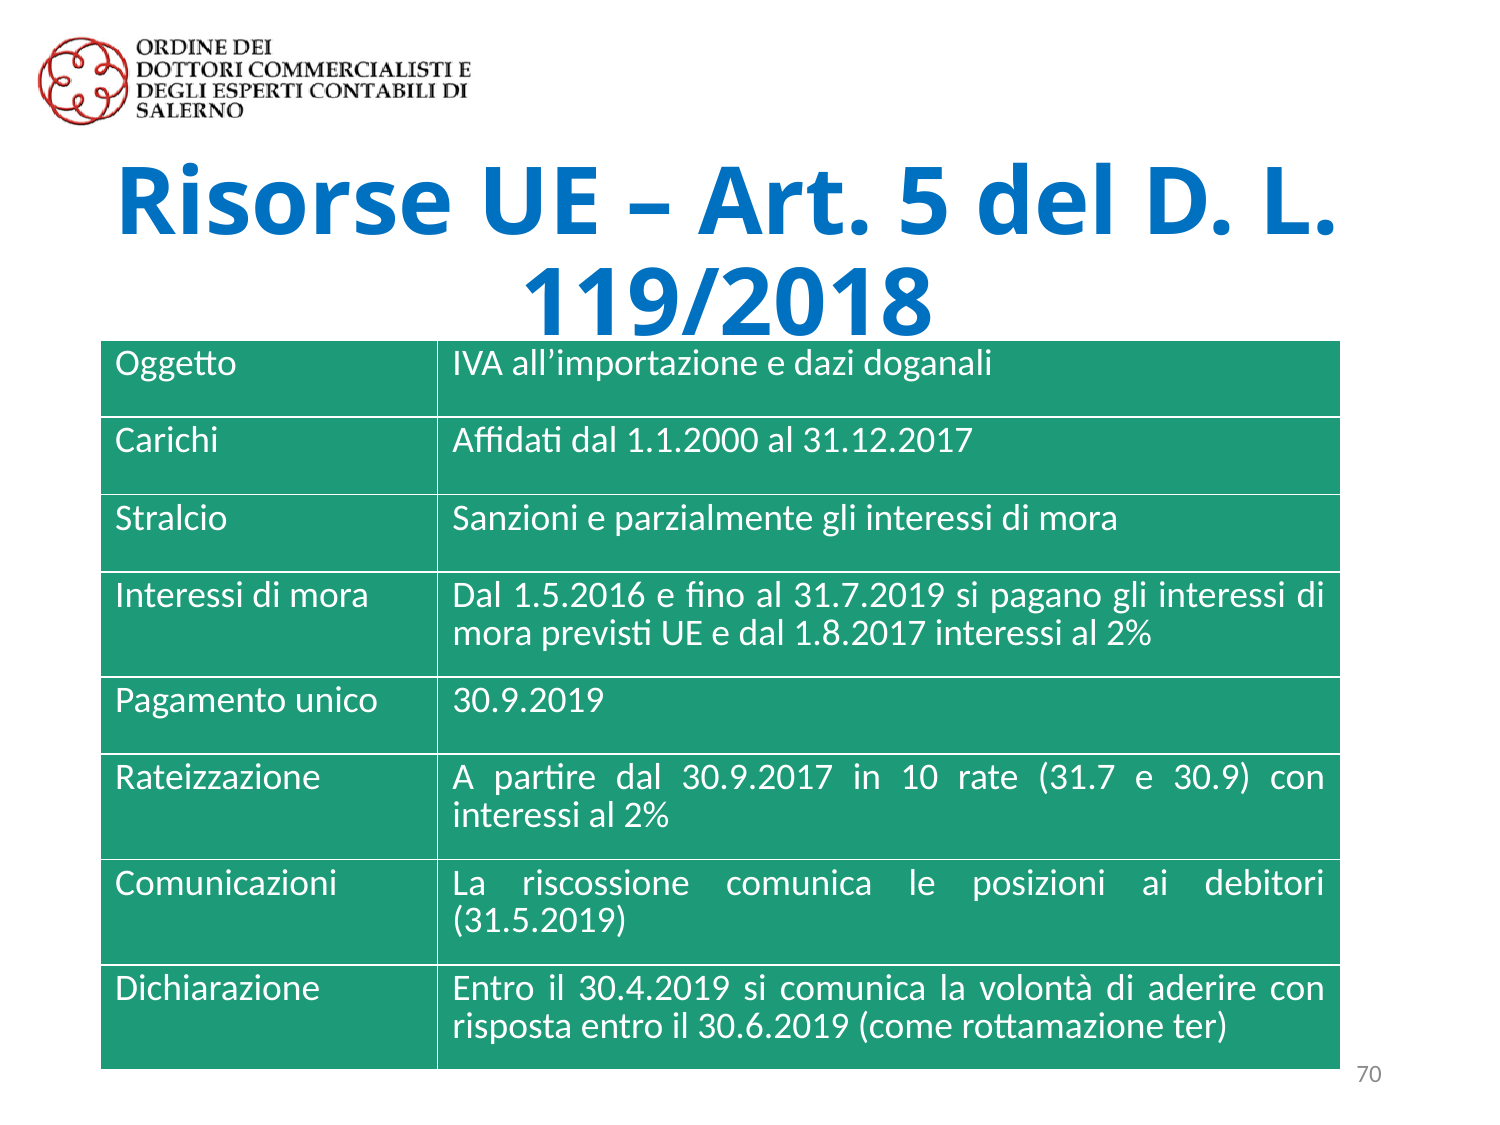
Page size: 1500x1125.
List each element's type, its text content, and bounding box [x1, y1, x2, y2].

table_header Oggetto [101, 341, 437, 416]
table_cell Stralcio [101, 495, 437, 571]
table_cell A partire dal 30.9.2017 in 10 rate (31.7 e 30.9) con interessi al 2% [438, 755, 1340, 859]
picture [29, 29, 479, 127]
table_cell Dichiarazione [101, 966, 437, 1069]
table_cell Sanzioni e parzialmente gli interessi di mora [438, 495, 1340, 571]
table_cell Interessi di mora [101, 573, 437, 676]
table_cell Rateizzazione [101, 755, 437, 859]
table_header IVA all’importazione e dazi doganali [438, 341, 1340, 416]
table_cell Entro il 30.4.2019 si comunica la volontà di aderire con risposta entro il 30.6.2019 (come rottamazione ter) [438, 966, 1340, 1069]
table_cell La riscossione comunica le posizioni ai debitori (31.5.2019) [438, 860, 1340, 964]
table_cell Affidati dal 1.1.2000 al 31.12.2017 [438, 418, 1340, 494]
table_cell Dal 1.5.2016 e fino al 31.7.2019 si pagano gli interessi di mora previsti UE e dal 1.8.2017 interessi al 2% [438, 573, 1340, 676]
table_cell Comunicazioni [101, 860, 437, 964]
slide_number 70 [1059, 1042, 1397, 1103]
title Risorse UE – Art. 5 del D. L. 119/2018 [58, 145, 1397, 243]
table_cell Carichi [101, 418, 437, 494]
table_cell Pagamento unico [101, 678, 437, 753]
table_cell 30.9.2019 [438, 678, 1340, 753]
